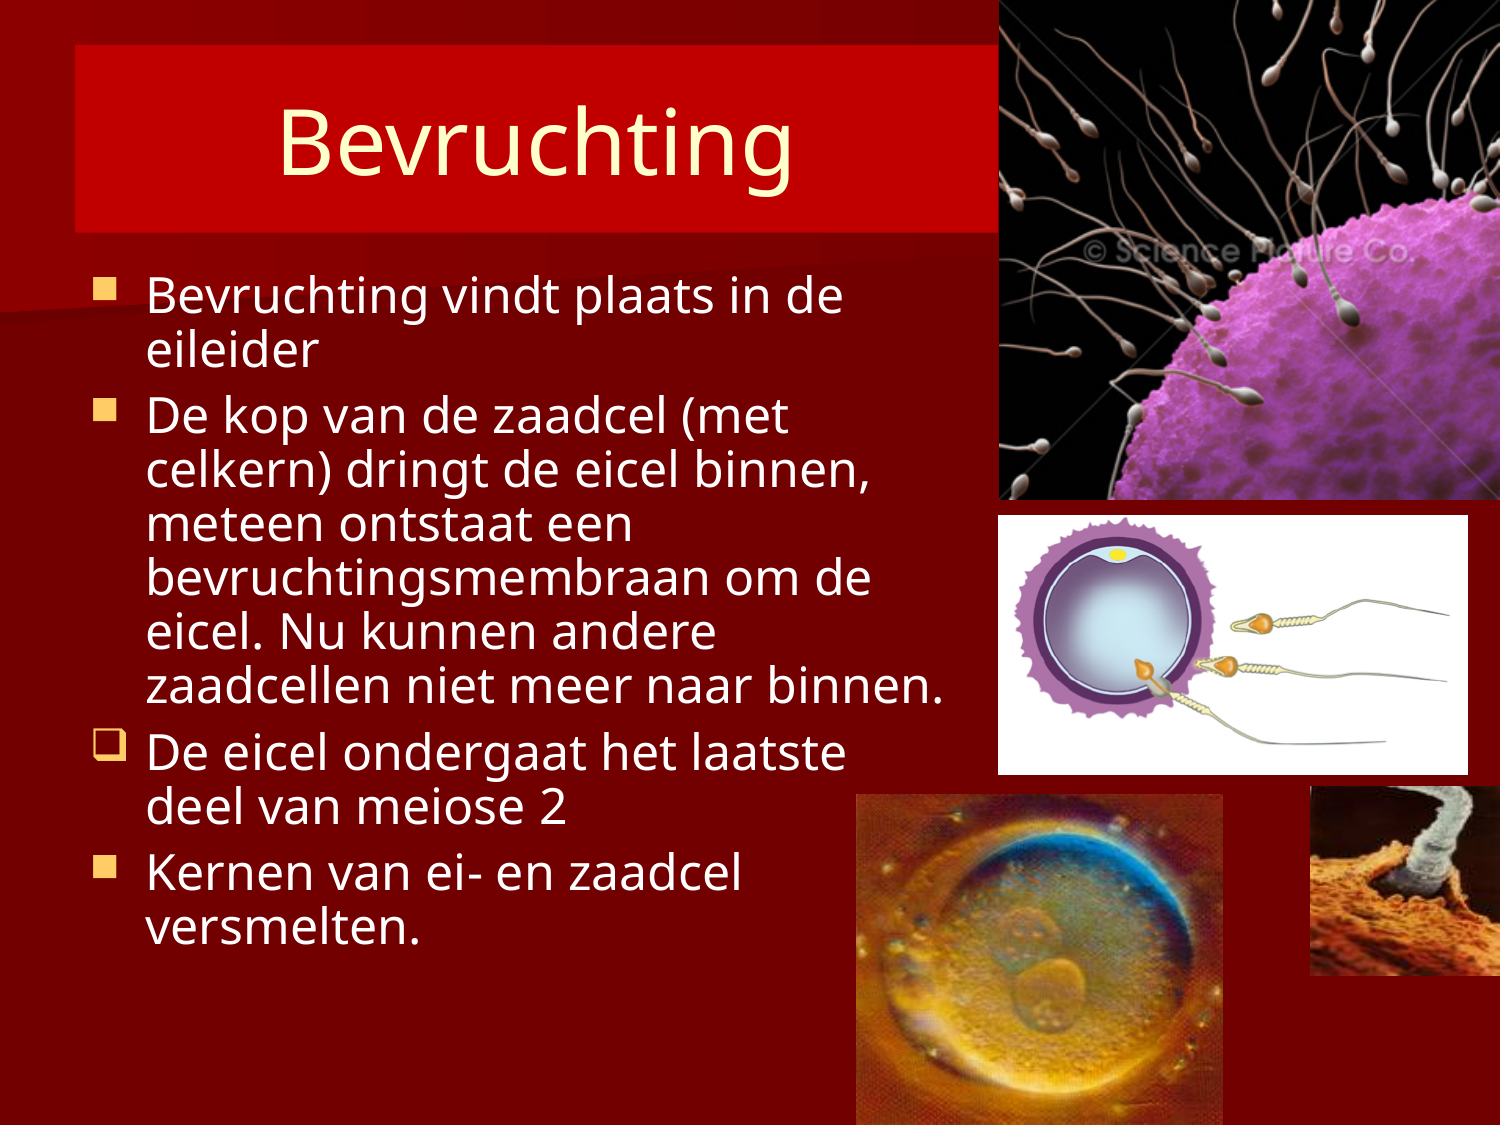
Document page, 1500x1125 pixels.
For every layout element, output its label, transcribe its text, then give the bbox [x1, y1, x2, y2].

picture [997, 514, 1469, 776]
picture [1310, 786, 1500, 976]
picture [999, 0, 1500, 501]
list Bevruchting vindt plaats in de eileider De kop van de zaadcel (met celkern) dringt de eicel binnen, meteen ontstaat een bevruchtingsmembraan om de eicel. Nu kunnen andere zaadcellen niet meer naar binnen. De eicel ondergaat het laatste deel van meiose 2 Kernen van ei- en zaadcel versmelten. [74, 262, 975, 1001]
title Bevruchting [74, 44, 994, 233]
picture [855, 794, 1223, 1125]
